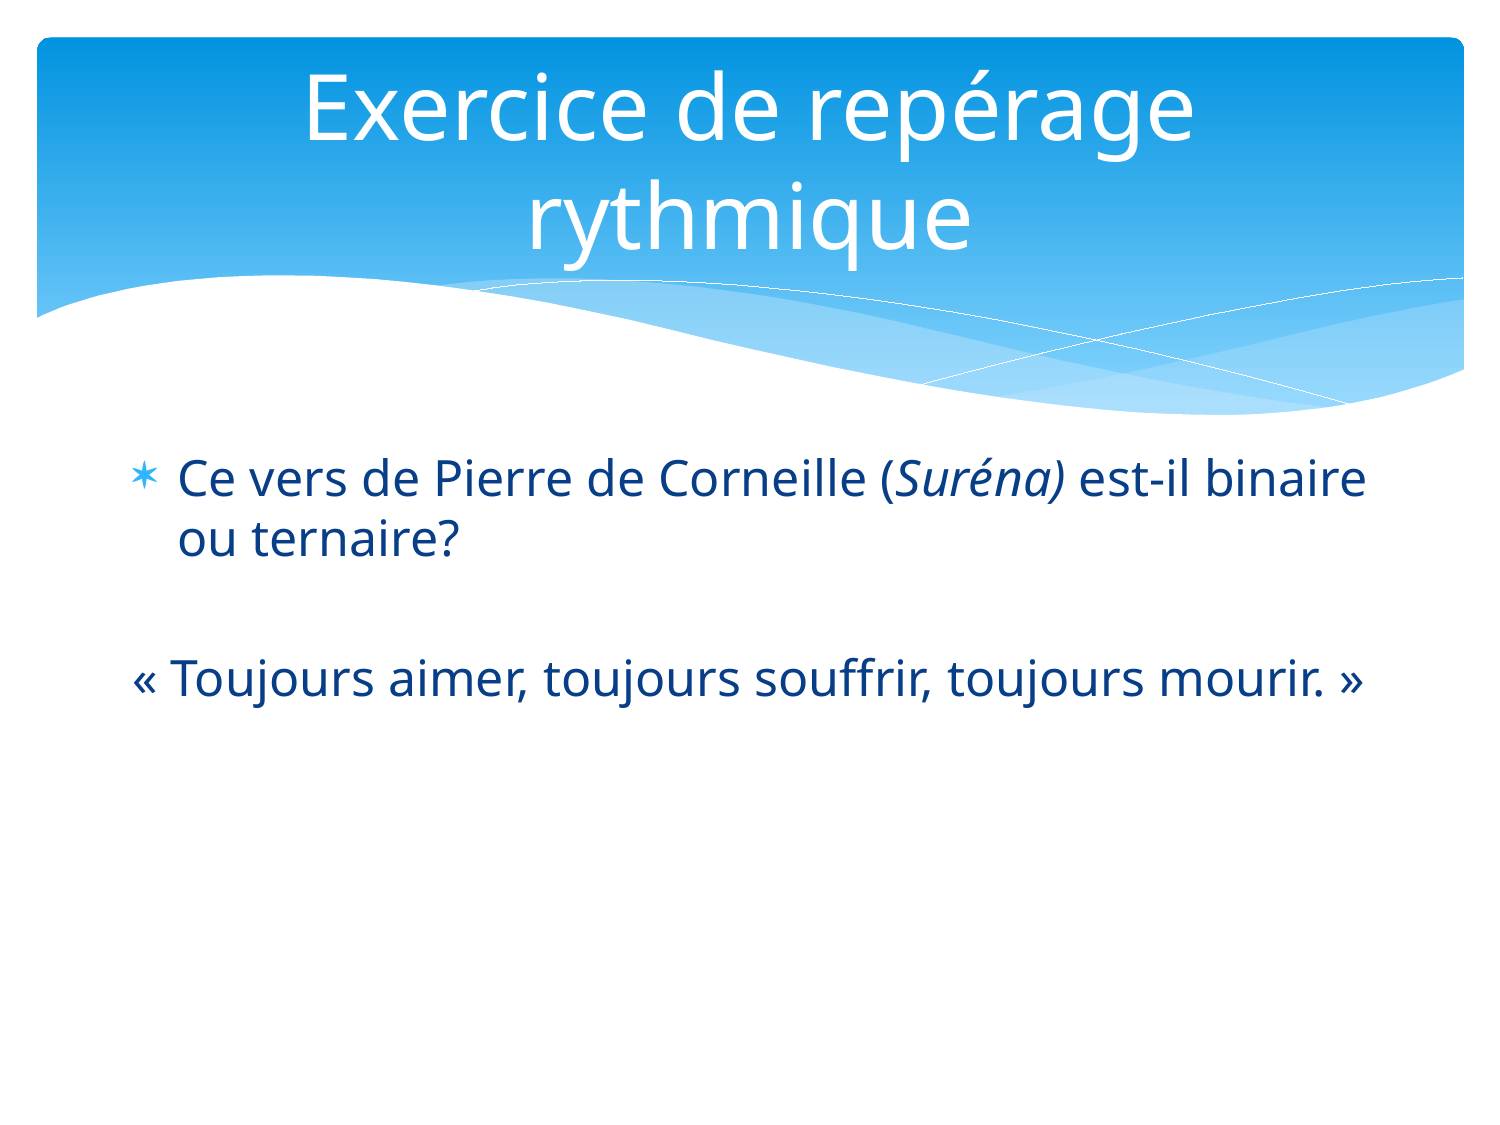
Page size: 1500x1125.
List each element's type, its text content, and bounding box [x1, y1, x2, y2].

list Ce vers de Pierre de Corneille (Suréna) est-il binaire ou ternaire? « Toujours aimer, toujours souffrir, toujours mourir. » [117, 438, 1425, 1062]
title Exercice de repérage rythmique [75, 55, 1425, 261]
